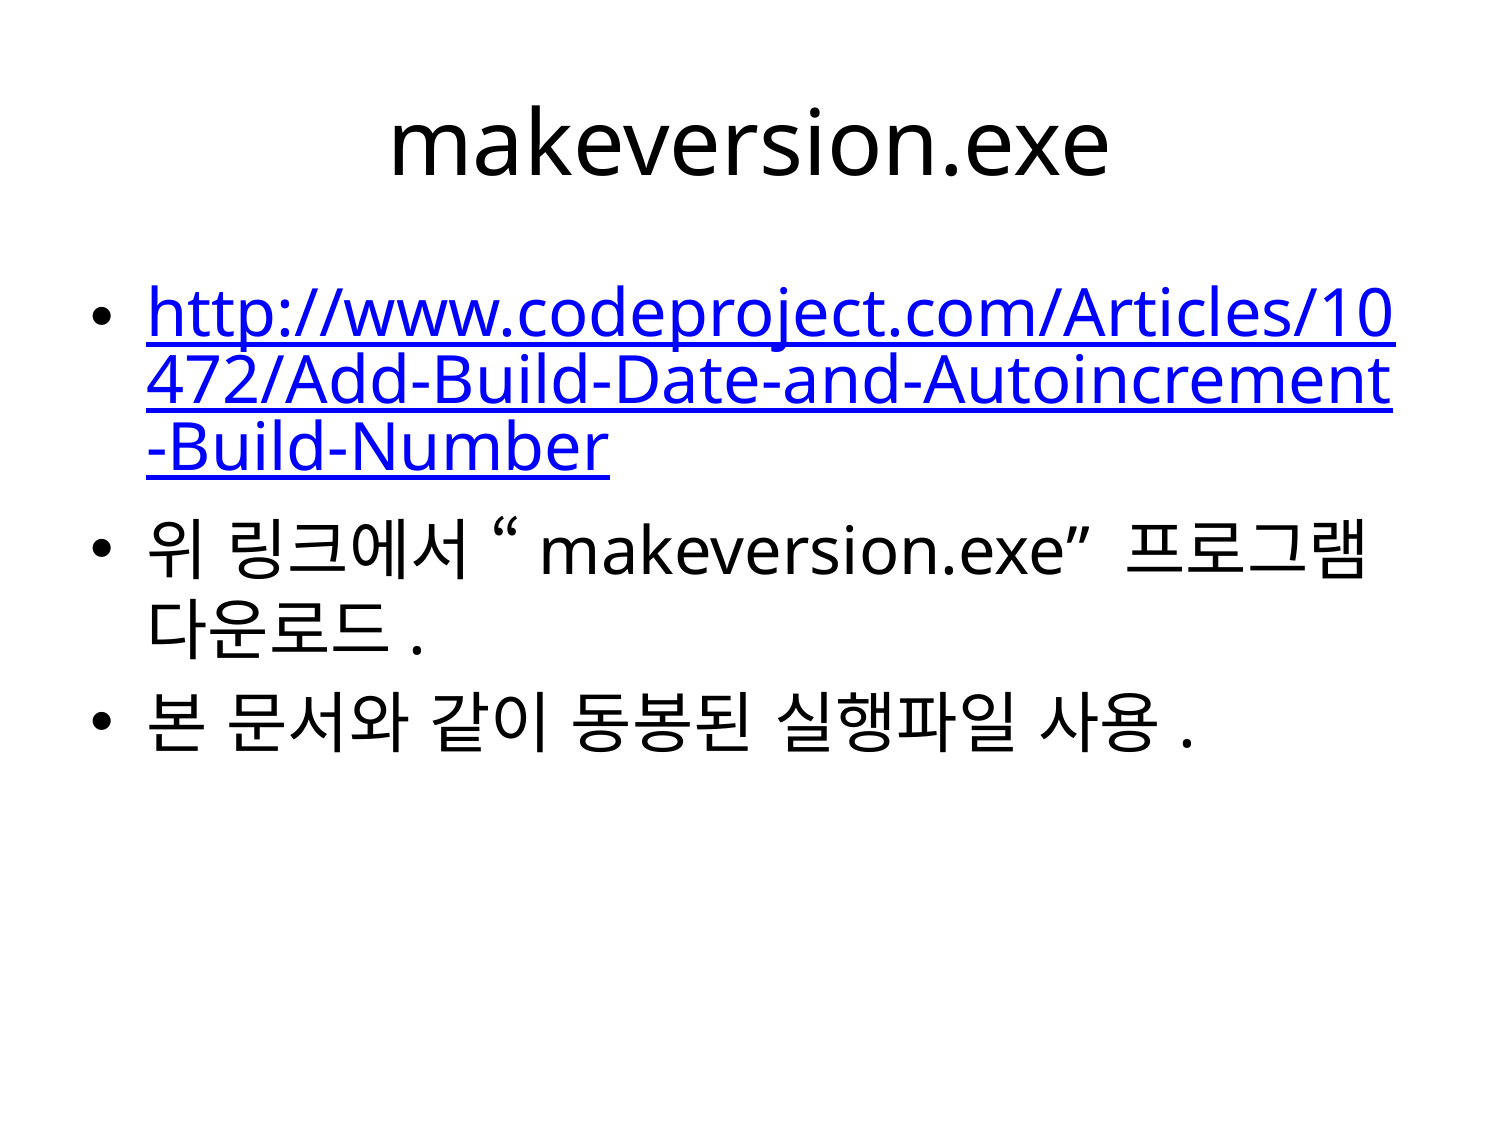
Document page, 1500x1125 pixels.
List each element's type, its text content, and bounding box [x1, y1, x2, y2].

list http://www.codeproject.com/Articles/10472/Add-Build-Date-and-Autoincrement-Build-Number 위 링크에서 “makeversion.exe” 프로그램 다운로드. 본 문서와 같이 동봉된 실행파일 사용. [75, 262, 1425, 1005]
title makeversion.exe [75, 45, 1425, 233]
